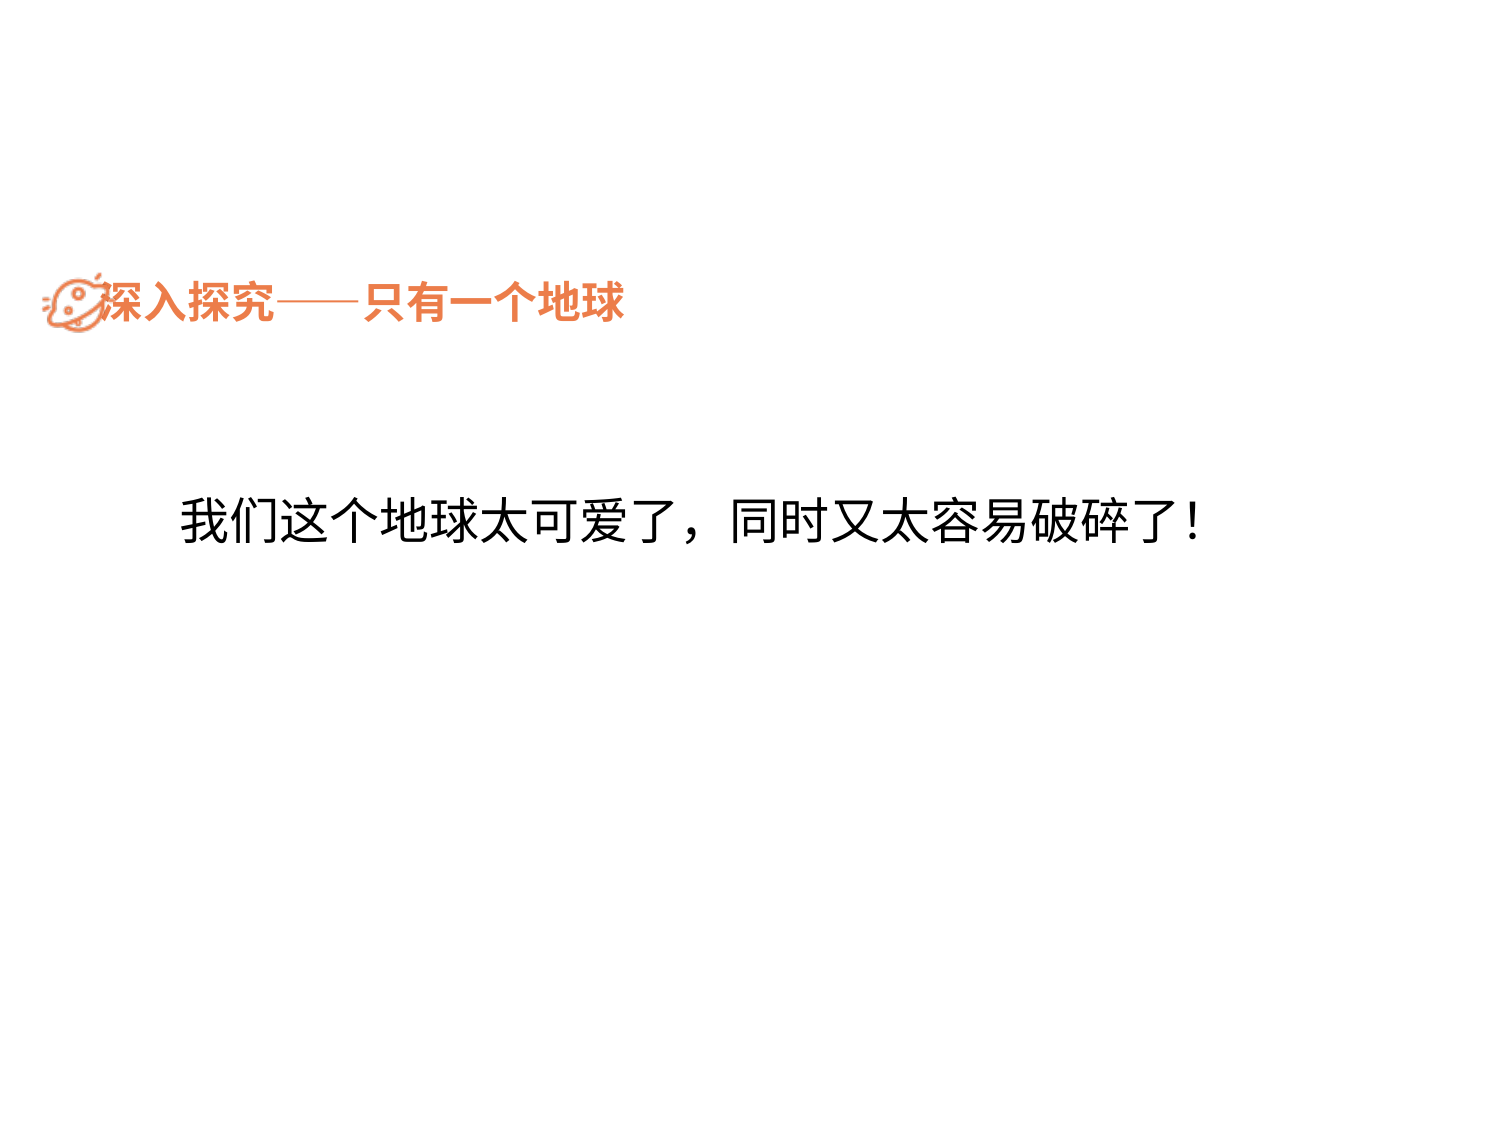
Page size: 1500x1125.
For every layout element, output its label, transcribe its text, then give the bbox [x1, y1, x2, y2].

text_box 深入探究——只有一个地球 [119, 274, 1347, 339]
text_box 我们这个地球太可爱了，同时又太容易破碎了！ [119, 440, 1350, 558]
picture [37, 262, 119, 344]
